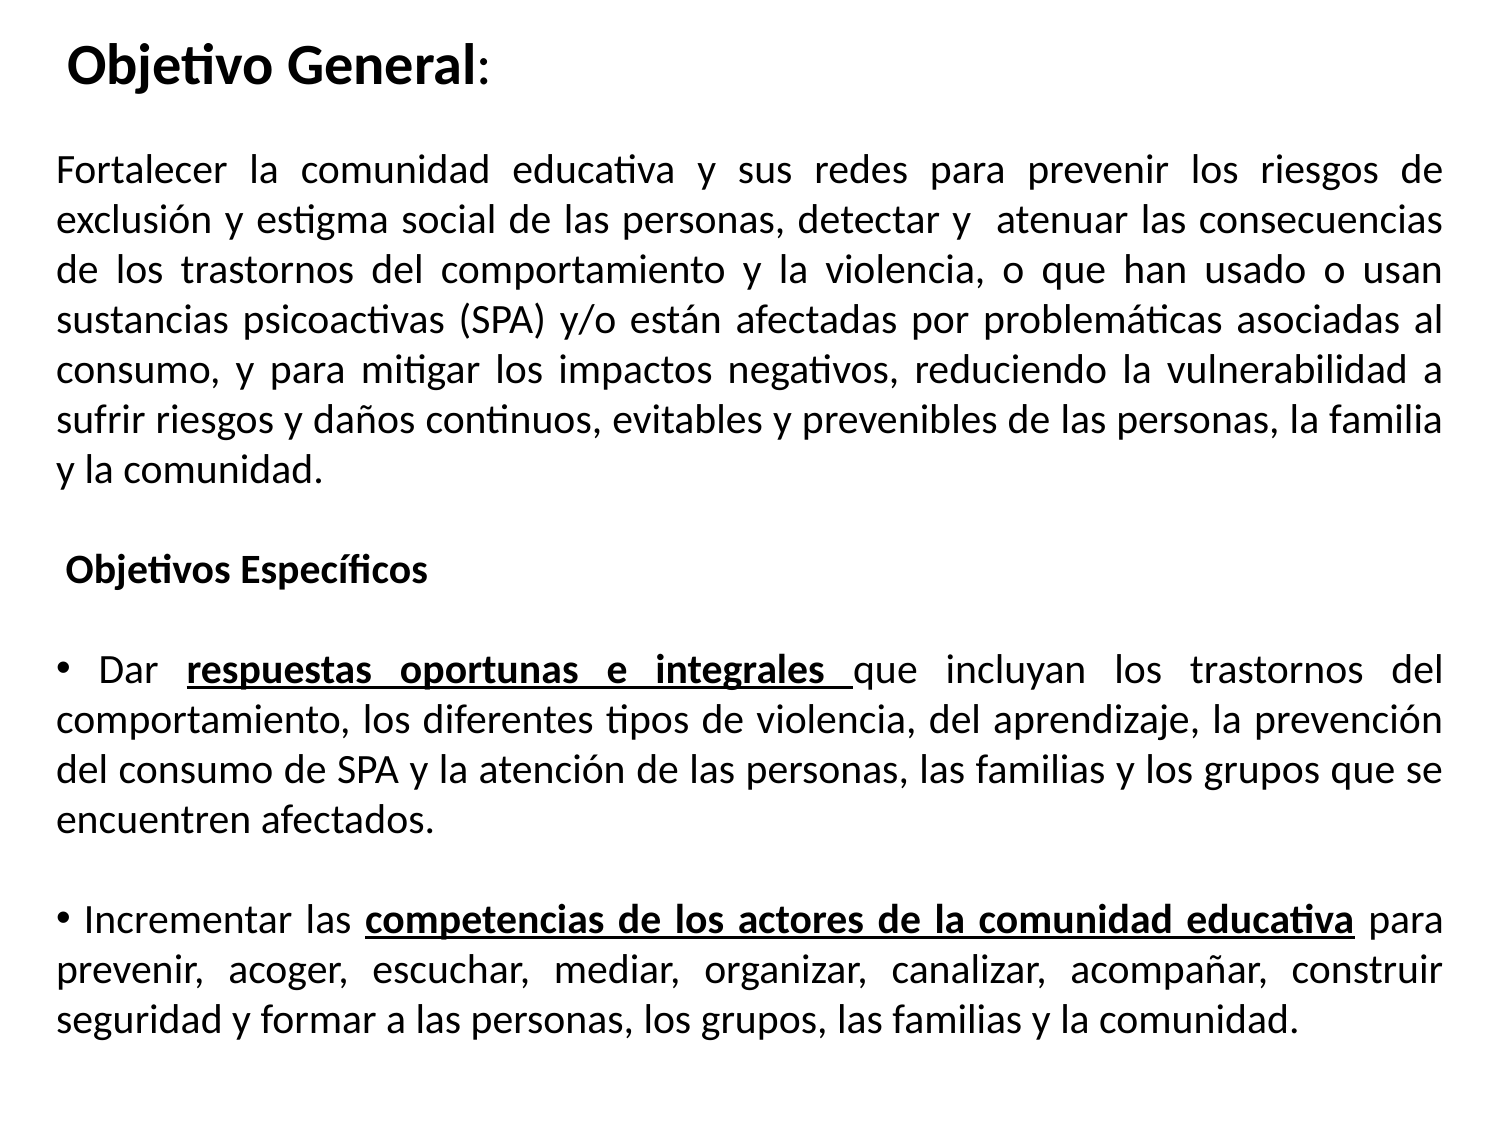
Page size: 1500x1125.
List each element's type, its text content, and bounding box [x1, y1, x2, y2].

text_box Objetivo General: Fortalecer la comunidad educativa y sus redes para prevenir los riesgos de exclusión y estigma social de las personas, detectar y atenuar las consecuencias de los trastornos del comportamiento y la violencia, o que han usado o usan sustancias psicoactivas (SPA) y/o están afectadas por problemáticas asociadas al consumo, y para mitigar los impactos negativos, reduciendo la vulnerabilidad a sufrir riesgos y daños continuos, evitables y prevenibles de las personas, la familia y la comunidad. Objetivos Específicos Dar respuestas oportunas e integrales que incluyan los trastornos del comportamiento, los diferentes tipos de violencia, del aprendizaje, la prevención del consumo de SPA y la atención de las personas, las familias y los grupos que se encuentren afectados. Incrementar las competencias de los actores de la comunidad educativa para prevenir, acoger, escuchar, mediar, organizar, canalizar, acompañar, construir seguridad y formar a las personas, los grupos, las familias y la comunidad. [41, 19, 1459, 1100]
